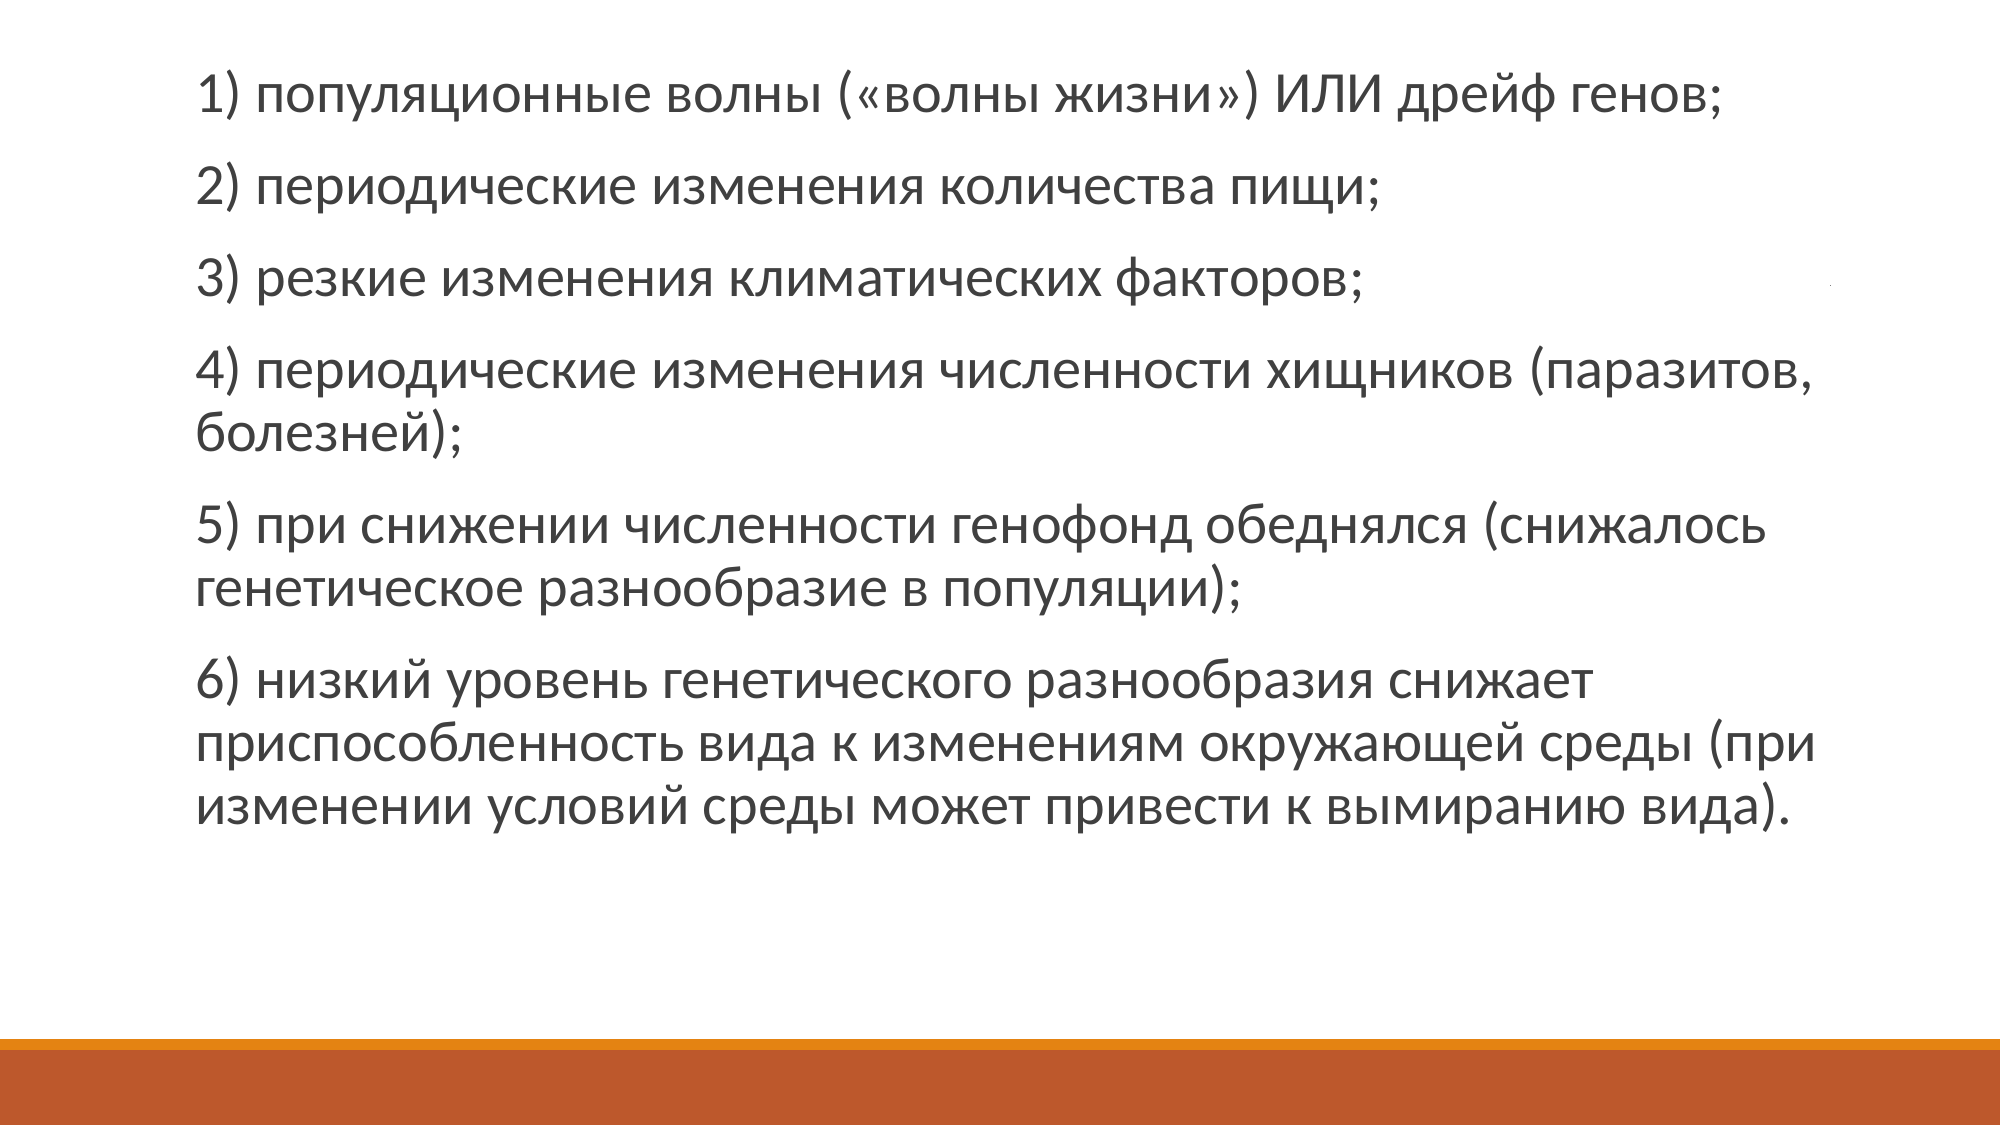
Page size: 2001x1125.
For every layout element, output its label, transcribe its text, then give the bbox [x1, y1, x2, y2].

list 1) популяционные волны («волны жизни») ИЛИ дрейф генов; 2) периодические изменения количества пищи; 3) резкие изменения климатических факторов; 4) периодические изменения численности хищников (паразитов, болезней); 5) при снижении численности генофонд обеднялся (снижалось генетическое разнообразие в популяции); 6) низкий уровень генетического разнообразия снижает приспособленность вида к изменениям окружающей среды (при изменении условий среды может привести к вымиранию вида). [180, 54, 1830, 963]
